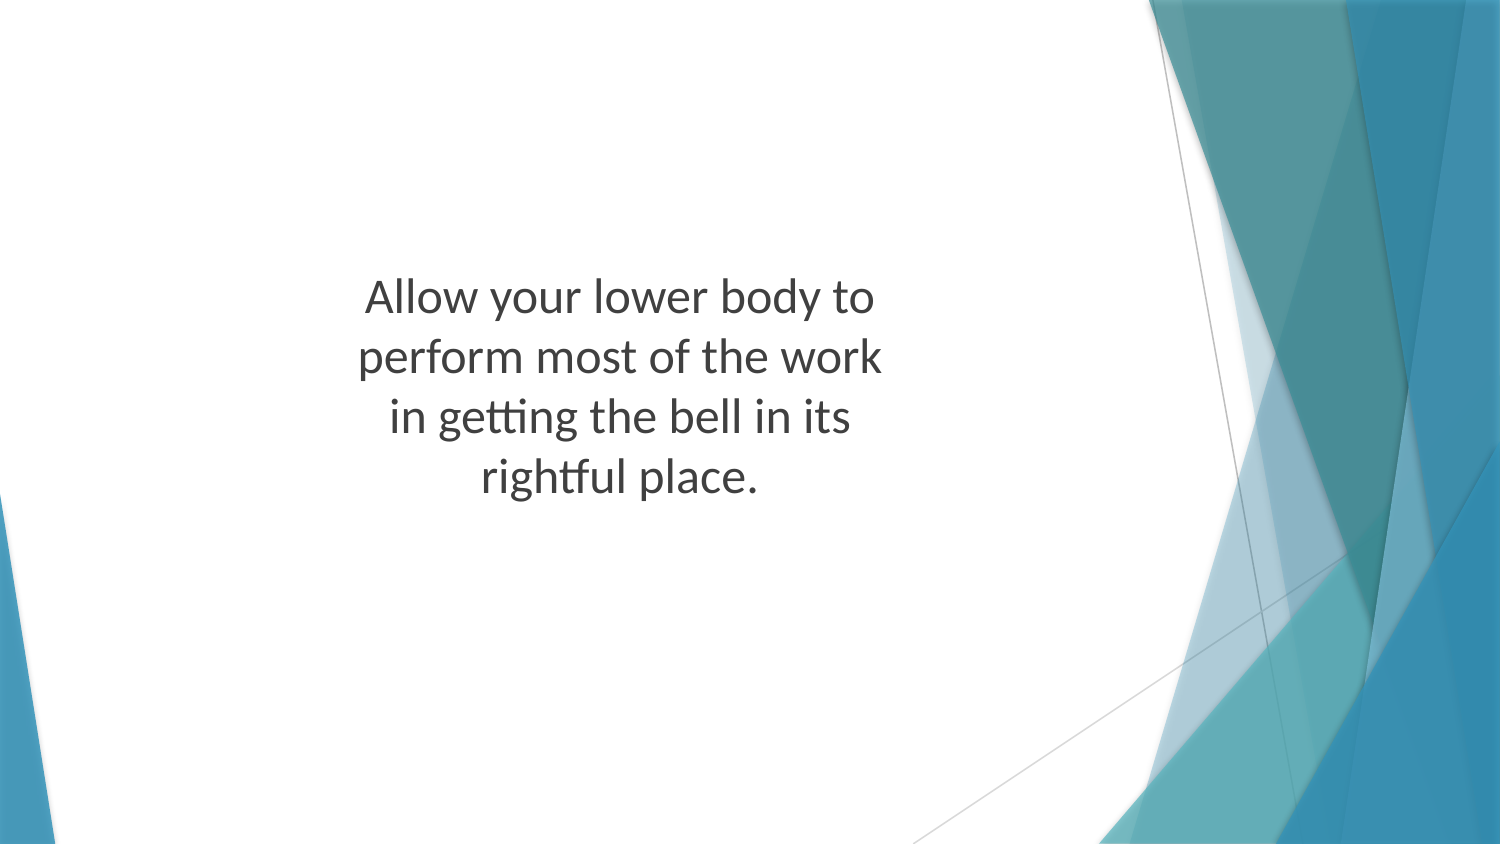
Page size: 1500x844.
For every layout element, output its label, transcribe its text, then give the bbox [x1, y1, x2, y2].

list Allow your lower body to perform most of the work in getting the bell in its rightful place. [324, 256, 916, 552]
